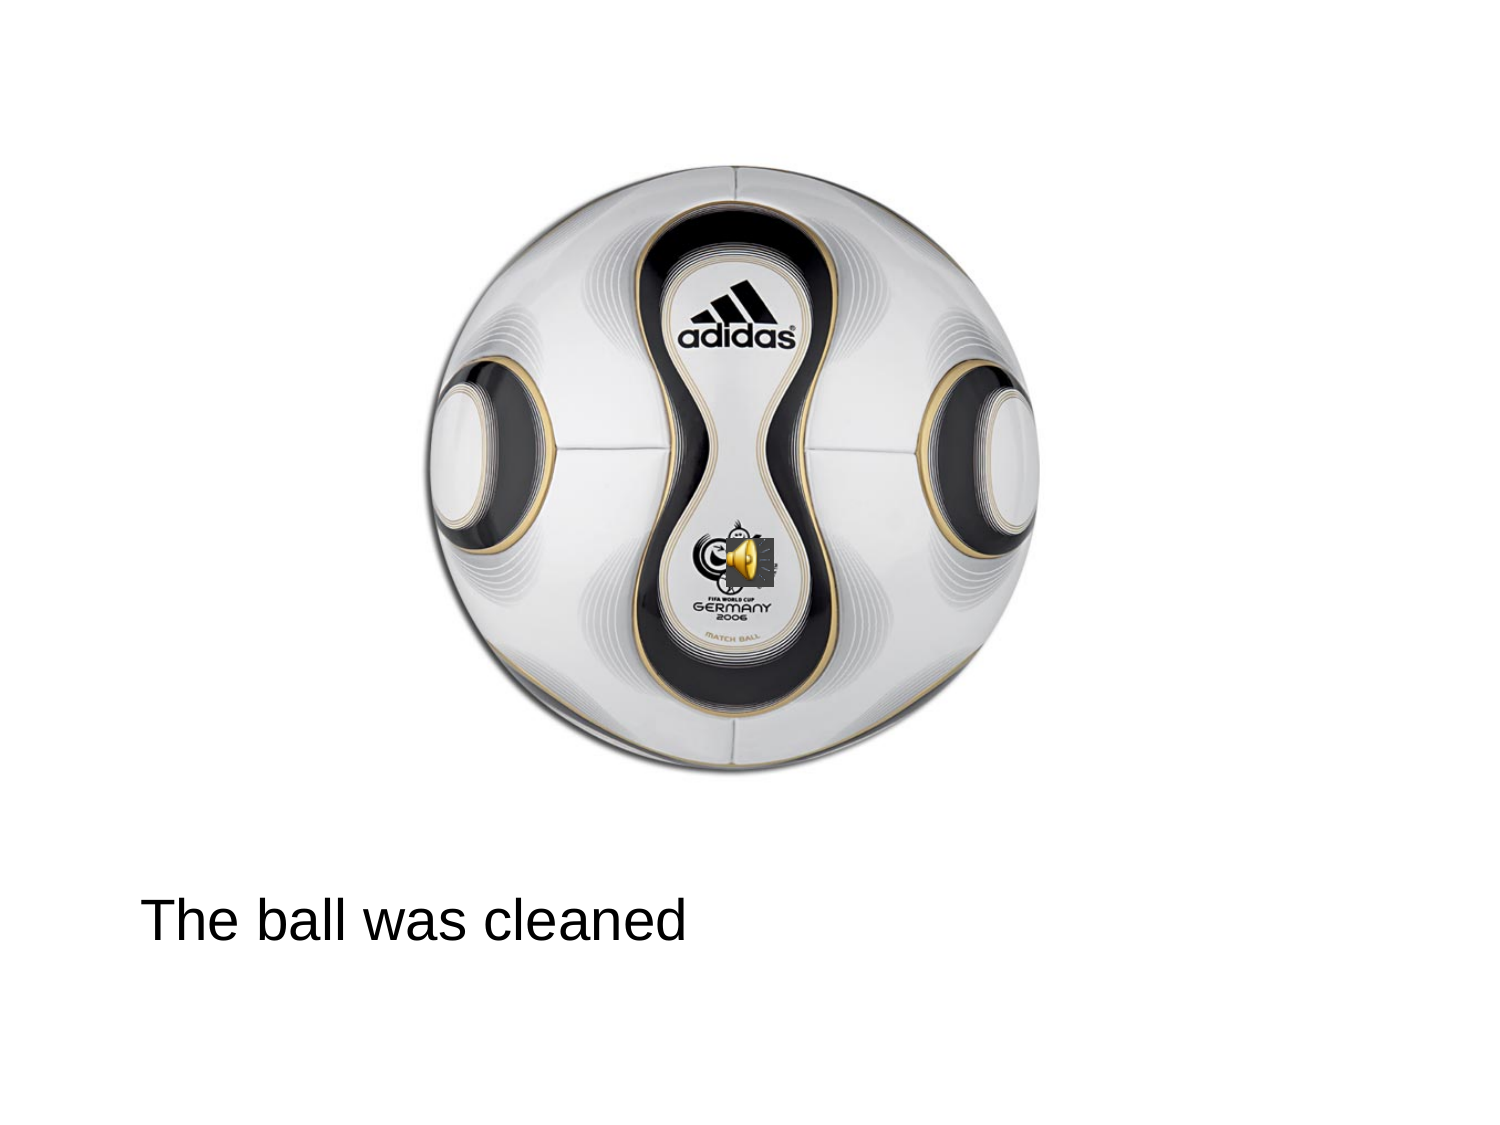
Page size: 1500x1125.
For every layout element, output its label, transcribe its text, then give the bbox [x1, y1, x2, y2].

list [399, 137, 1063, 801]
list The ball was cleaned [124, 874, 788, 963]
picture [724, 537, 776, 588]
